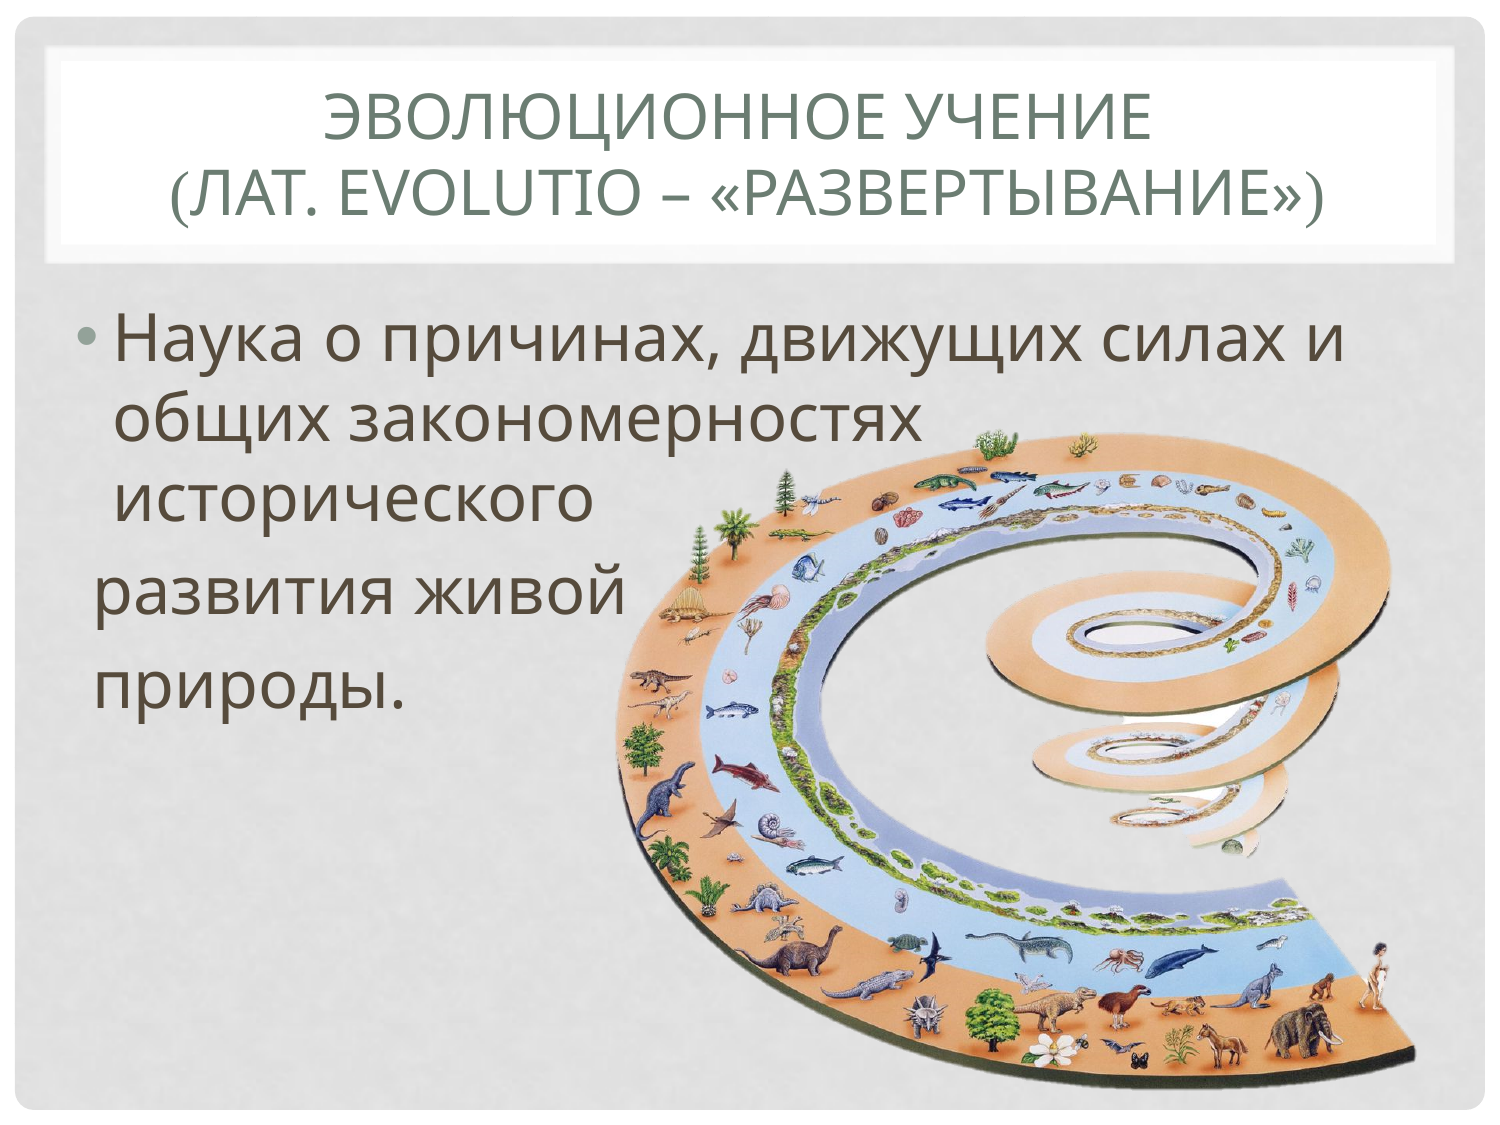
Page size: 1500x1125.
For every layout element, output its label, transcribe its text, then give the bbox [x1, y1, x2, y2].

list Наука о причинах, движущих силах и общих закономерностях исторического развития живой природы. [41, 287, 1425, 1005]
title Эволюционное учение (лат. evolutio – «развертывание») [69, 66, 1425, 238]
picture [607, 424, 1424, 1125]
